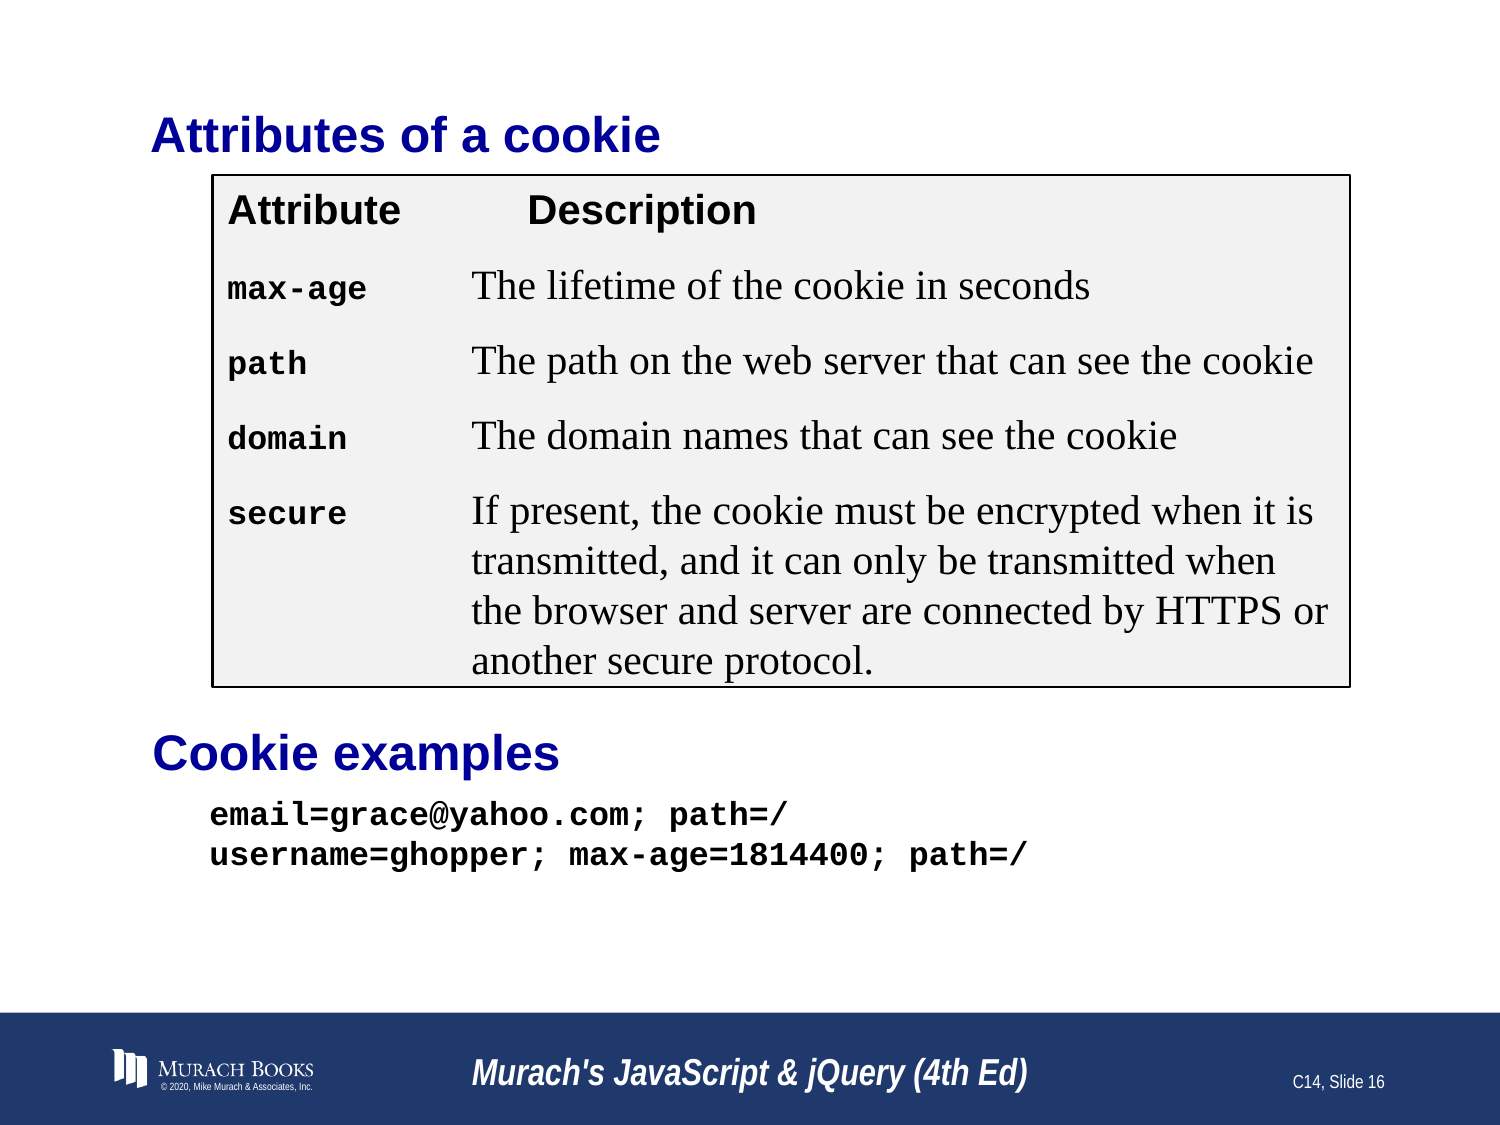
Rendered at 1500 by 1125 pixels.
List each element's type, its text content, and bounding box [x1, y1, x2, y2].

title Attributes of a cookie [150, 102, 1350, 164]
list Cookie examples email=grace@yahoo.com; path=/ username=ghopper; max-age=1814400; path=/ [137, 712, 1350, 958]
slide_number Murach's JavaScript & jQuery (4th Ed) [463, 1025, 1050, 1100]
slide_number C14, Slide 16 [1087, 1025, 1400, 1100]
footer © 2020, Mike Murach & Associates, Inc. [12, 1025, 463, 1100]
list Attribute Description max-age The lifetime of the cookie in seconds path The path on the web server that can see the cookie domain The domain names that can see the cookie secure If present, the cookie must be encrypted when it is transmitted, and it can only be transmitted when the browser and server are connected by HTTPS or another secure protocol. [210, 172, 1353, 690]
